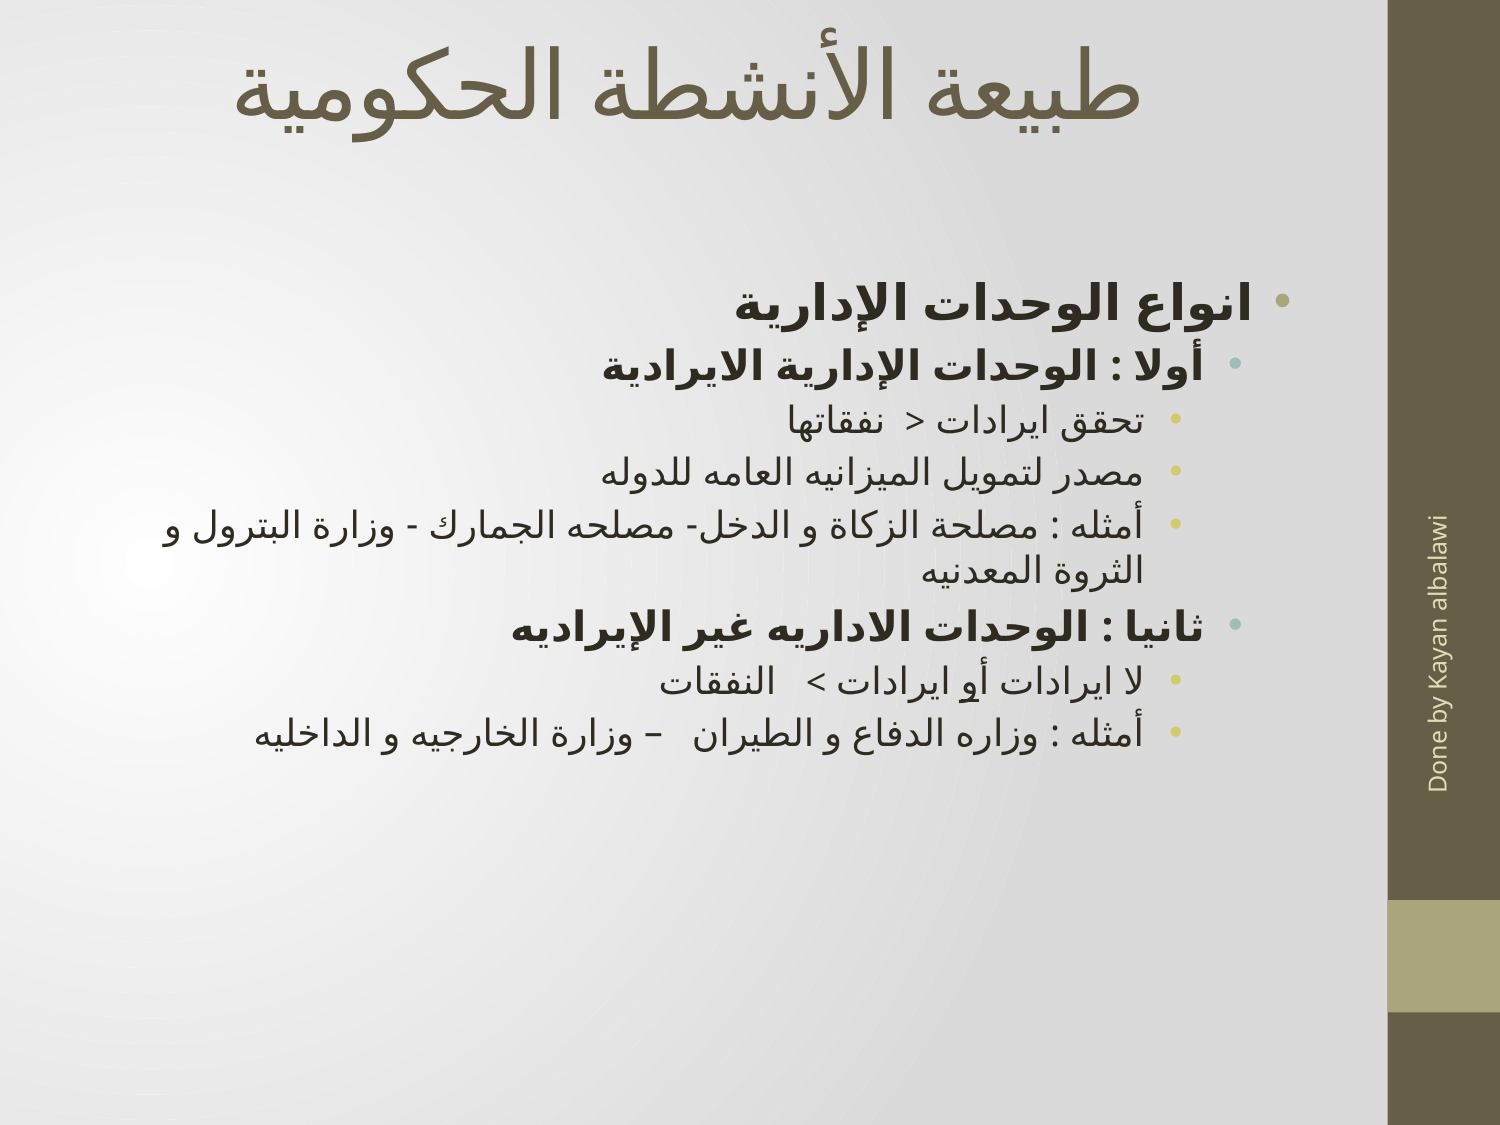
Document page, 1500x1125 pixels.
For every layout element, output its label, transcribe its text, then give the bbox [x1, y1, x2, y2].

title طبيعة الأنشطة الحكومية [75, 45, 1325, 233]
list انواع الوحدات الإدارية أولا : الوحدات الإدارية الايرادية تحقق ايرادات < نفقاتها مصدر لتمويل الميزانيه العامه للدوله أمثله : مصلحة الزكاة و الدخل- مصلحه الجمارك - وزارة البترول و الثروة المعدنيه ثانيا : الوحدات الاداريه غير الإيراديه لا ايرادات أو ايرادات > النفقات أمثله : وزاره الدفاع و الطيران – وزارة الخارجيه و الداخليه [75, 262, 1325, 1050]
footer Done by Kayan albalawi [1408, 500, 1469, 889]
